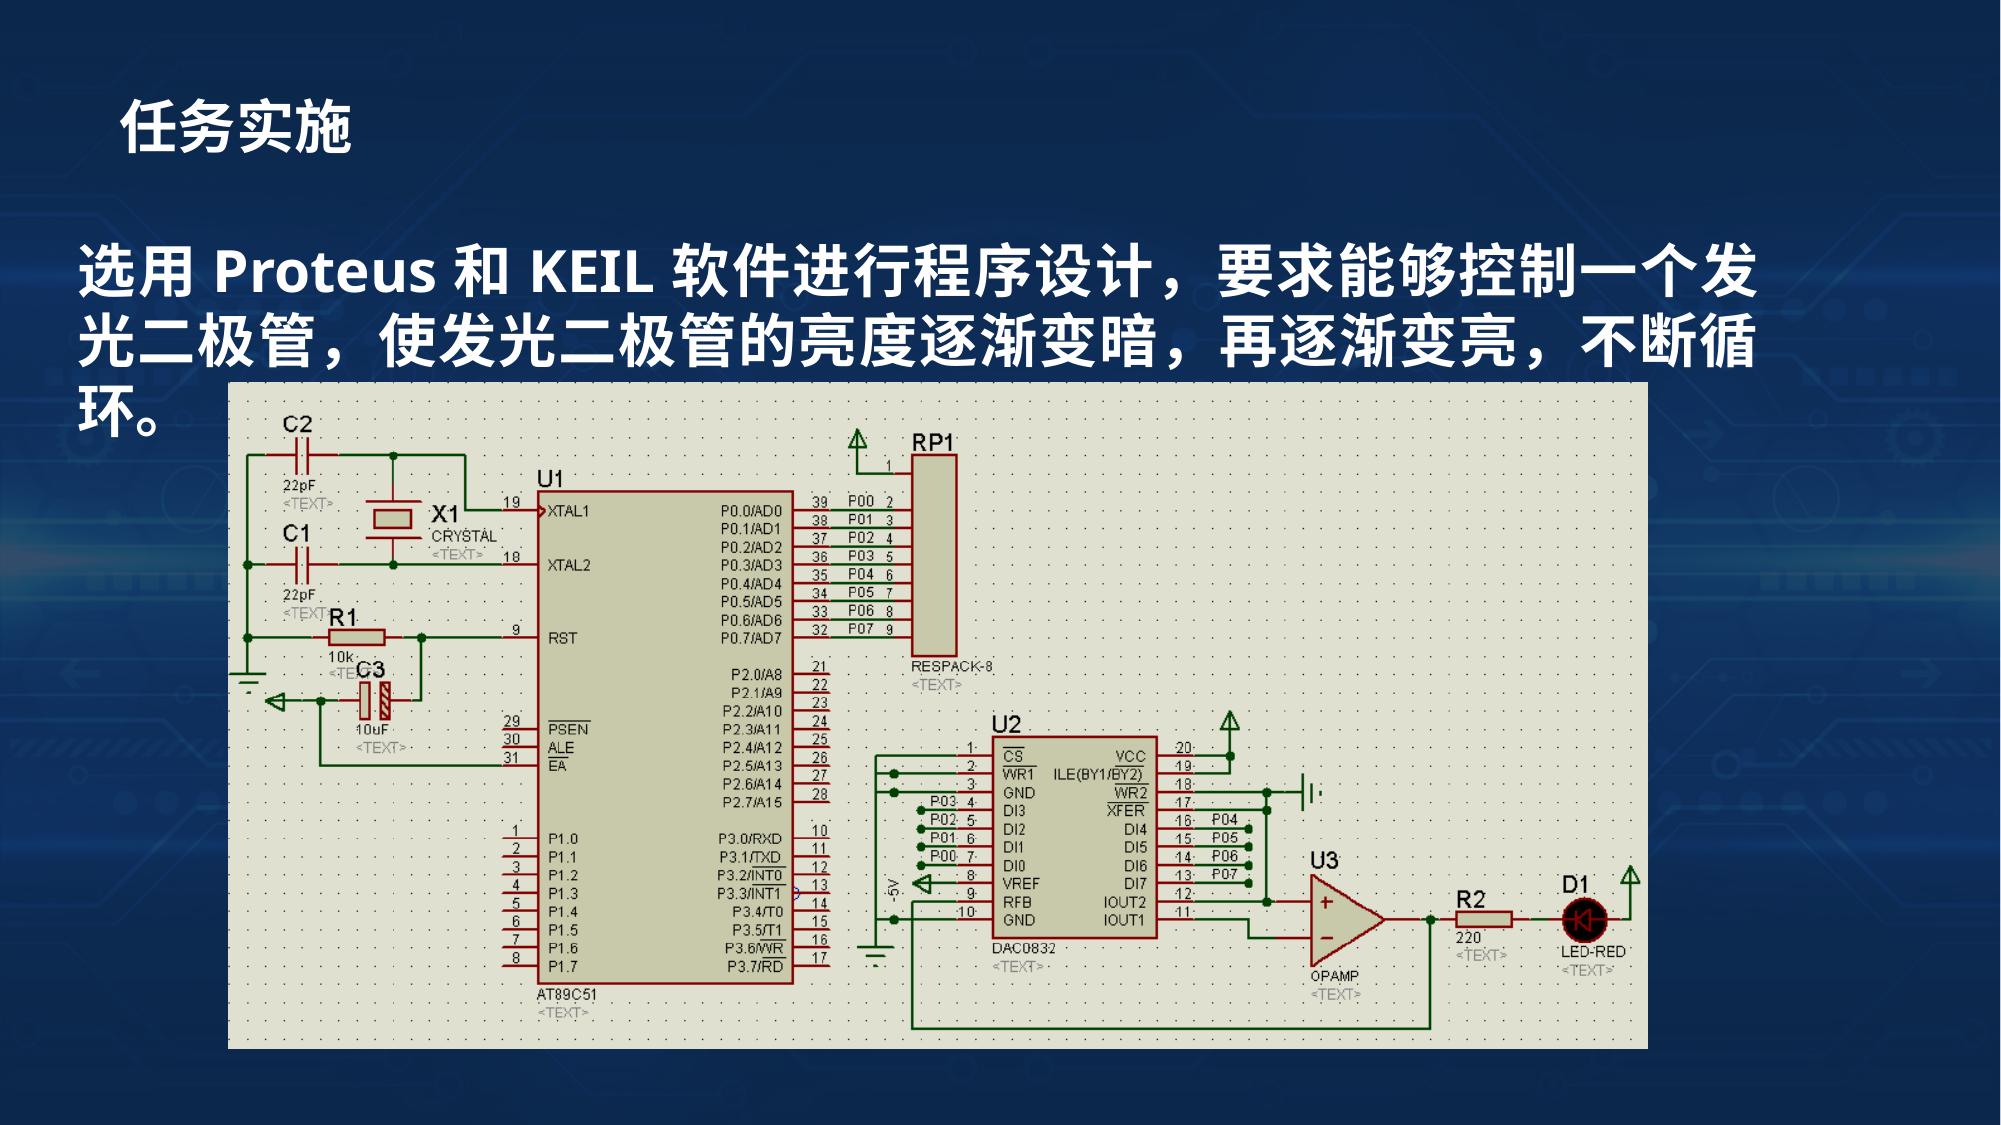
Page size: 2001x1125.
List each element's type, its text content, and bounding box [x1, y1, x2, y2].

picture [228, 382, 1649, 1049]
text_box 选用Proteus和KEIL软件进行程序设计，要求能够控制一个发光二极管，使发光二极管的亮度逐渐变暗，再逐渐变亮，不断循环。 [62, 226, 1774, 452]
text_box 任务实施 [104, 83, 939, 168]
